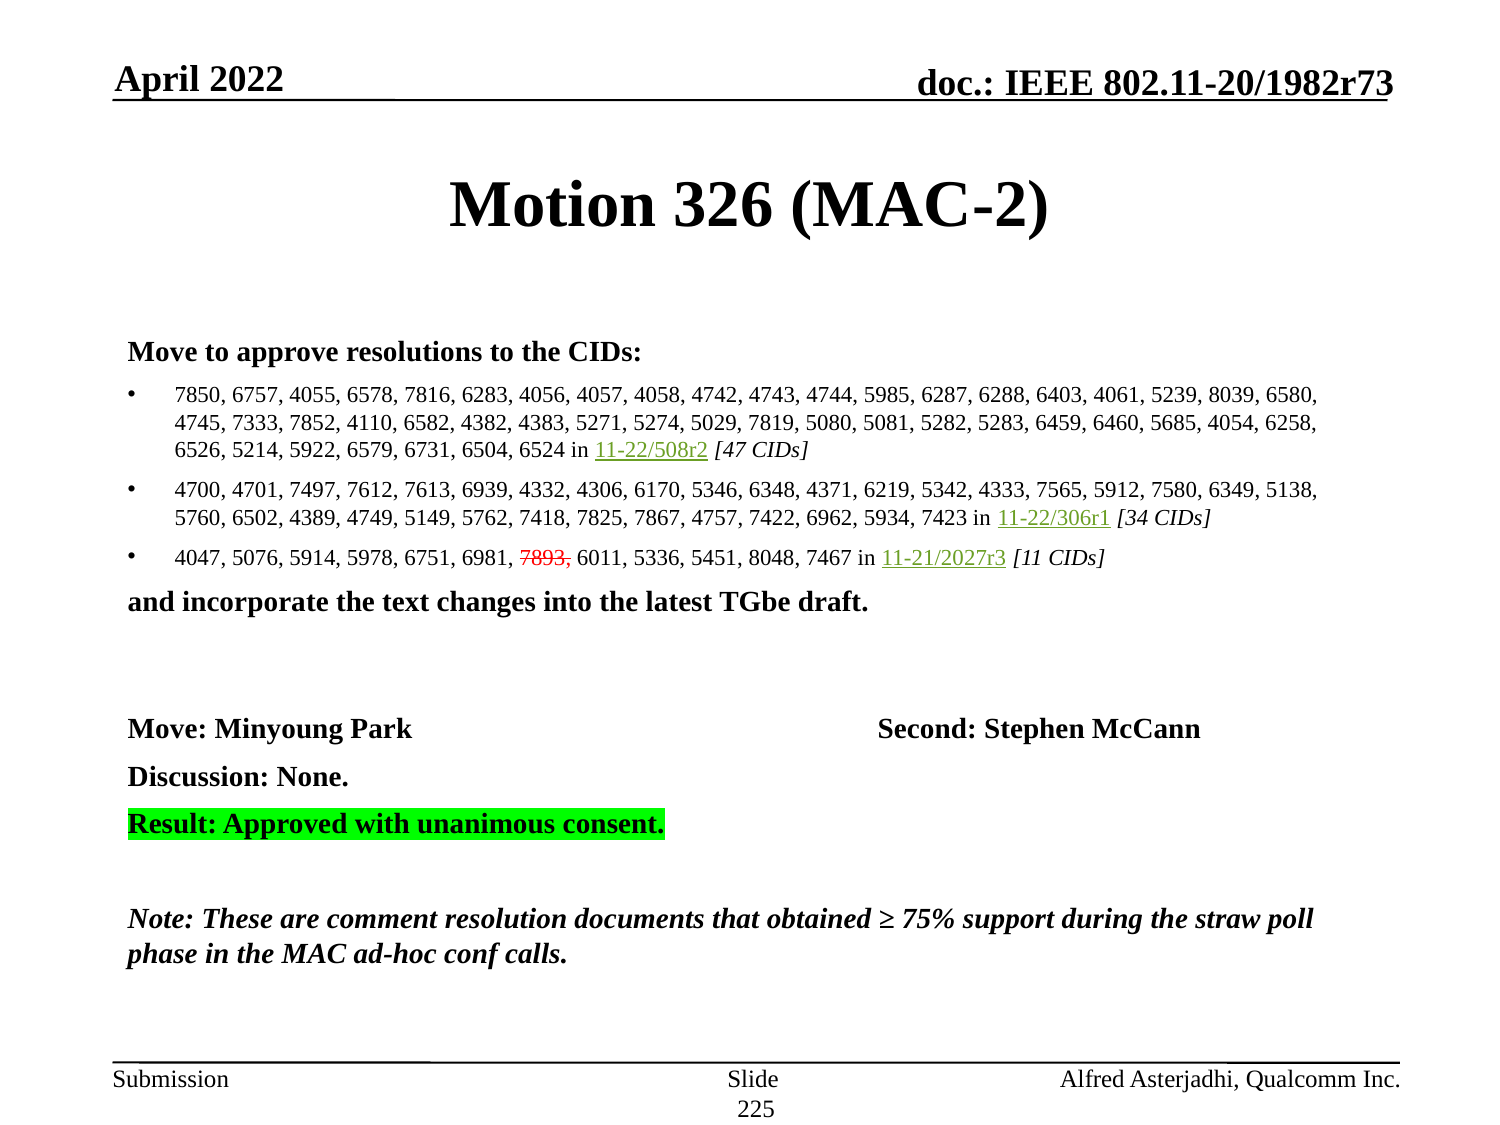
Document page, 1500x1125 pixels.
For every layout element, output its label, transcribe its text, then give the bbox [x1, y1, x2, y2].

footer Alfred Asterjadhi, Qualcomm Inc. [878, 1061, 1402, 1093]
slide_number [114, 54, 423, 100]
title Motion 326 (MAC-2) [112, 112, 1388, 288]
slide_number Slide 225 [712, 1061, 800, 1123]
list Move to approve resolutions to the CIDs: 7850, 6757, 4055, 6578, 7816, 6283, 4056, 4057, 4058, 4742, 4743, 4744, 5985, 6287, 6288, 6403, 4061, 5239, 8039, 6580, 4745, 7333, 7852, 4110, 6582, 4382, 4383, 5271, 5274, 5029, 7819, 5080, 5081, 5282, 5283, 6459, 6460, 5685, 4054, 6258, 6526, 5214, 5922, 6579, 6731, 6504, 6524 in 11-22/508r2 [47 CIDs] 4700, 4701, 7497, 7612, 7613, 6939, 4332, 4306, 6170, 5346, 6348, 4371, 6219, 5342, 4333, 7565, 5912, 7580, 6349, 5138, 5760, 6502, 4389, 4749, 5149, 5762, 7418, 7825, 7867, 4757, 7422, 6962, 5934, 7423 in 11-22/306r1 [34 CIDs] 4047, 5076, 5914, 5978, 6751, 6981, 7893, 6011, 5336, 5451, 8048, 7467 in 11-21/2027r3 [11 CIDs] and incorporate the text changes into the latest TGbe draft. Move: Minyoung Park Second: Stephen McCann Discussion: None. Result: Approved with unanimous consent. Note: These are comment resolution documents that obtained ≥ 75% support during the straw poll phase in the MAC ad-hoc conf calls. [112, 324, 1388, 1063]
